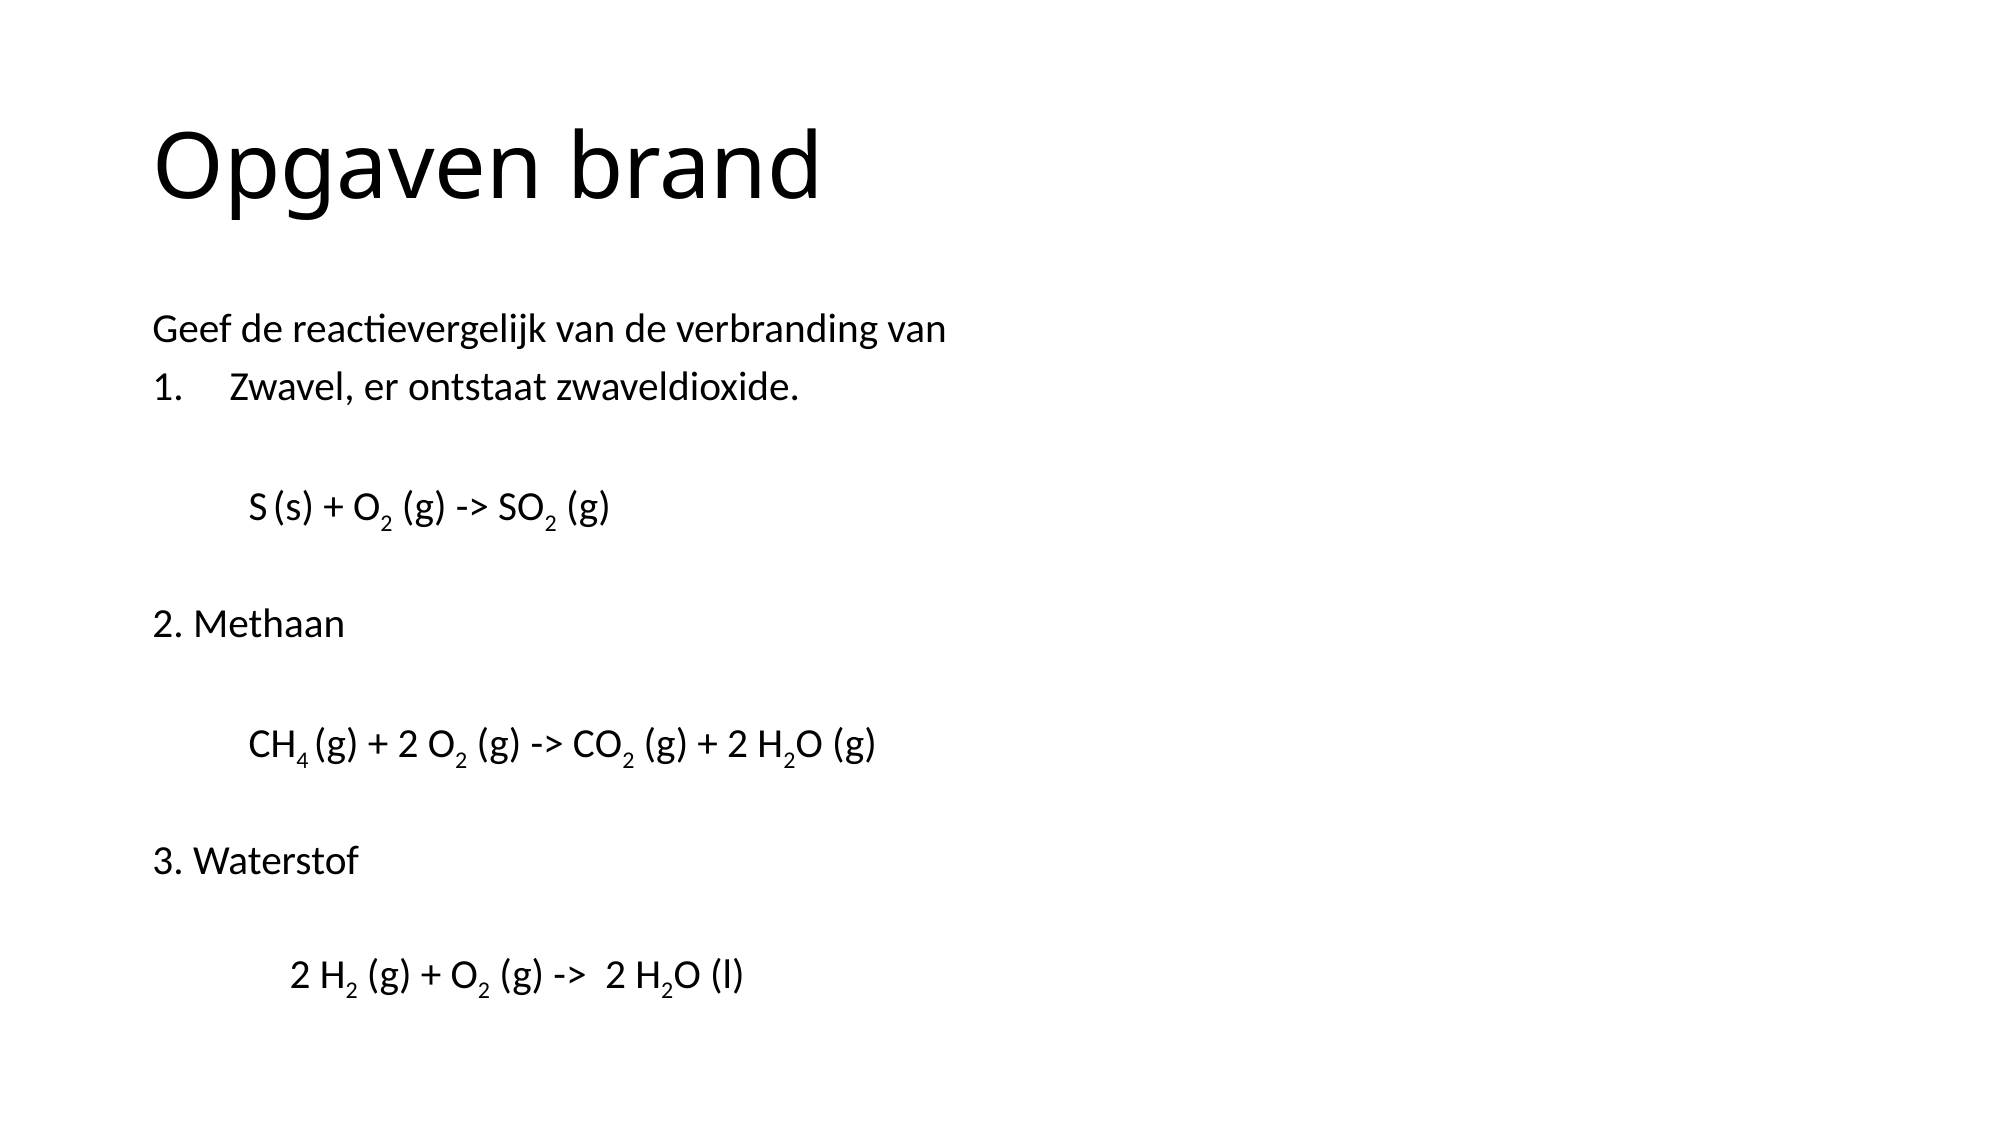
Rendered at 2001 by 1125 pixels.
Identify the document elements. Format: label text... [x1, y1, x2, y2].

list Geef de reactievergelijk van de verbranding van Zwavel, er ontstaat zwaveldioxide. S (s) + O2 (g) -> SO2 (g) 2. Methaan CH4 (g) + 2 O2 (g) -> CO2 (g) + 2 H2O (g) 3. Waterstof 2 H2 (g) + O2 (g) -> 2 H2O (l) [137, 299, 1863, 1014]
title Opgaven brand [137, 59, 1863, 278]
